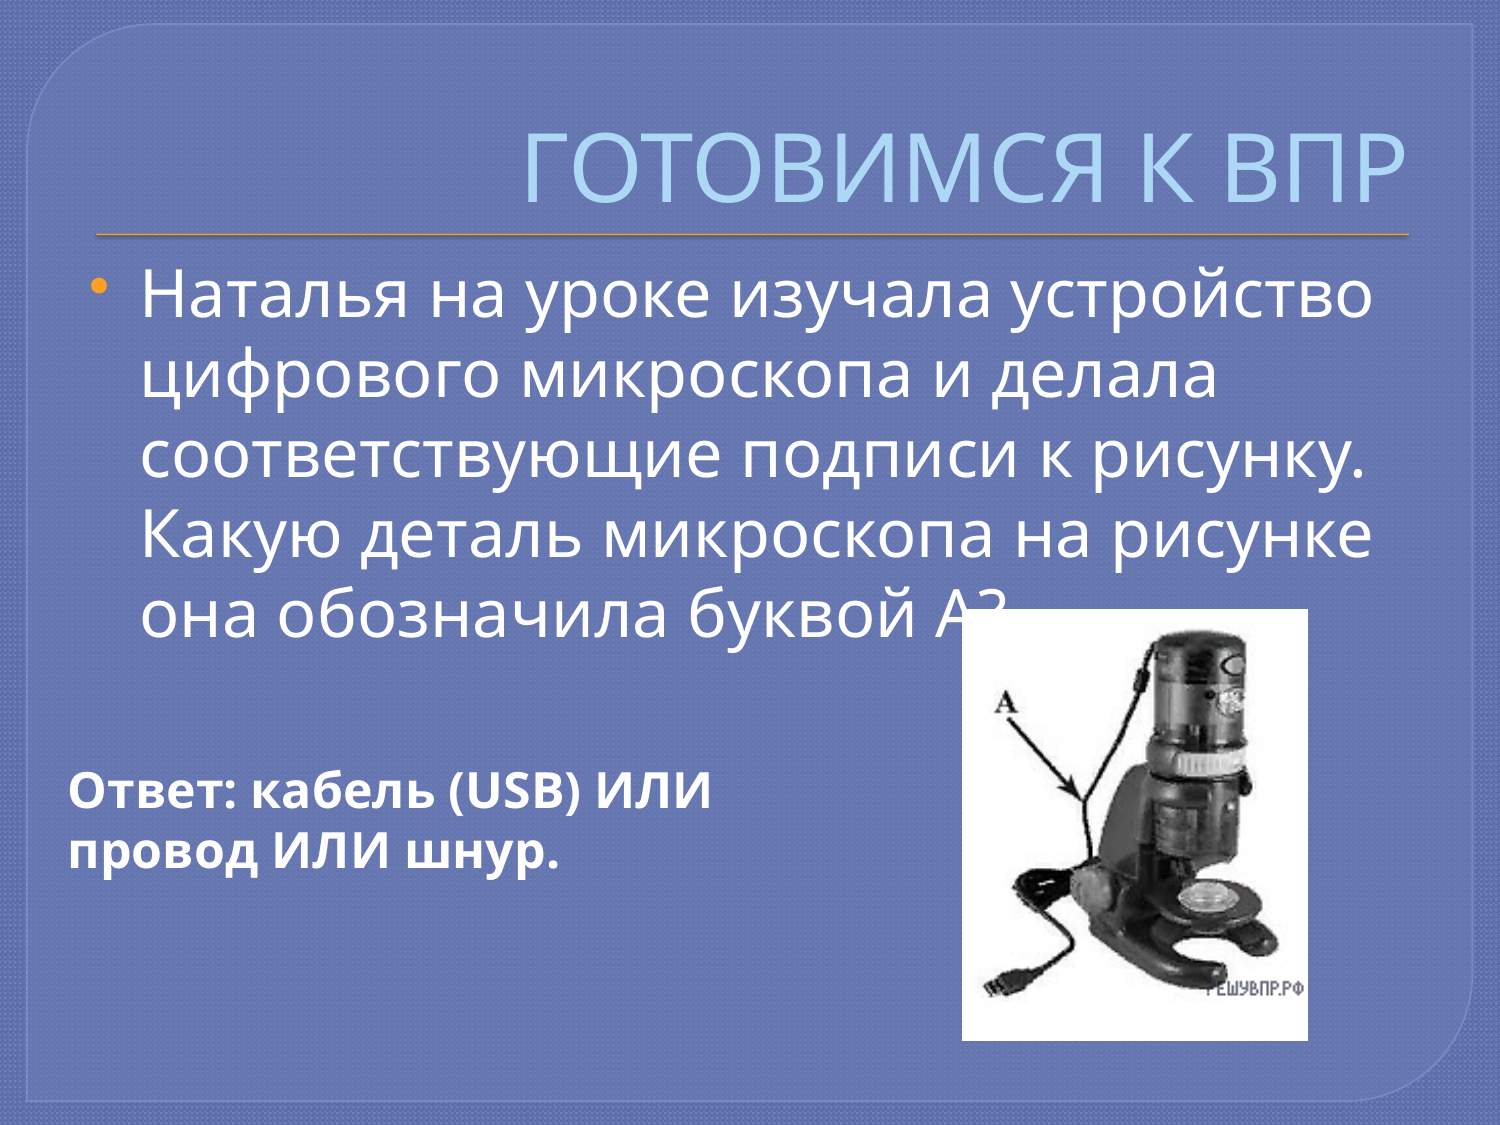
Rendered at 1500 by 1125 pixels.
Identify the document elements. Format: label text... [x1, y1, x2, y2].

picture [962, 609, 1309, 1041]
title ГОТОВИМСЯ К ВПР [75, 41, 1425, 230]
list Наталья на уроке изучала устройство цифрового микроскопа и делала соответствующие подписи к рисунку. Какую деталь микроскопа на рисунке она обозначила буквой А? [76, 243, 1427, 986]
text_box Ответ: кабель (USB) ИЛИ провод ИЛИ шнур. [53, 751, 857, 887]
